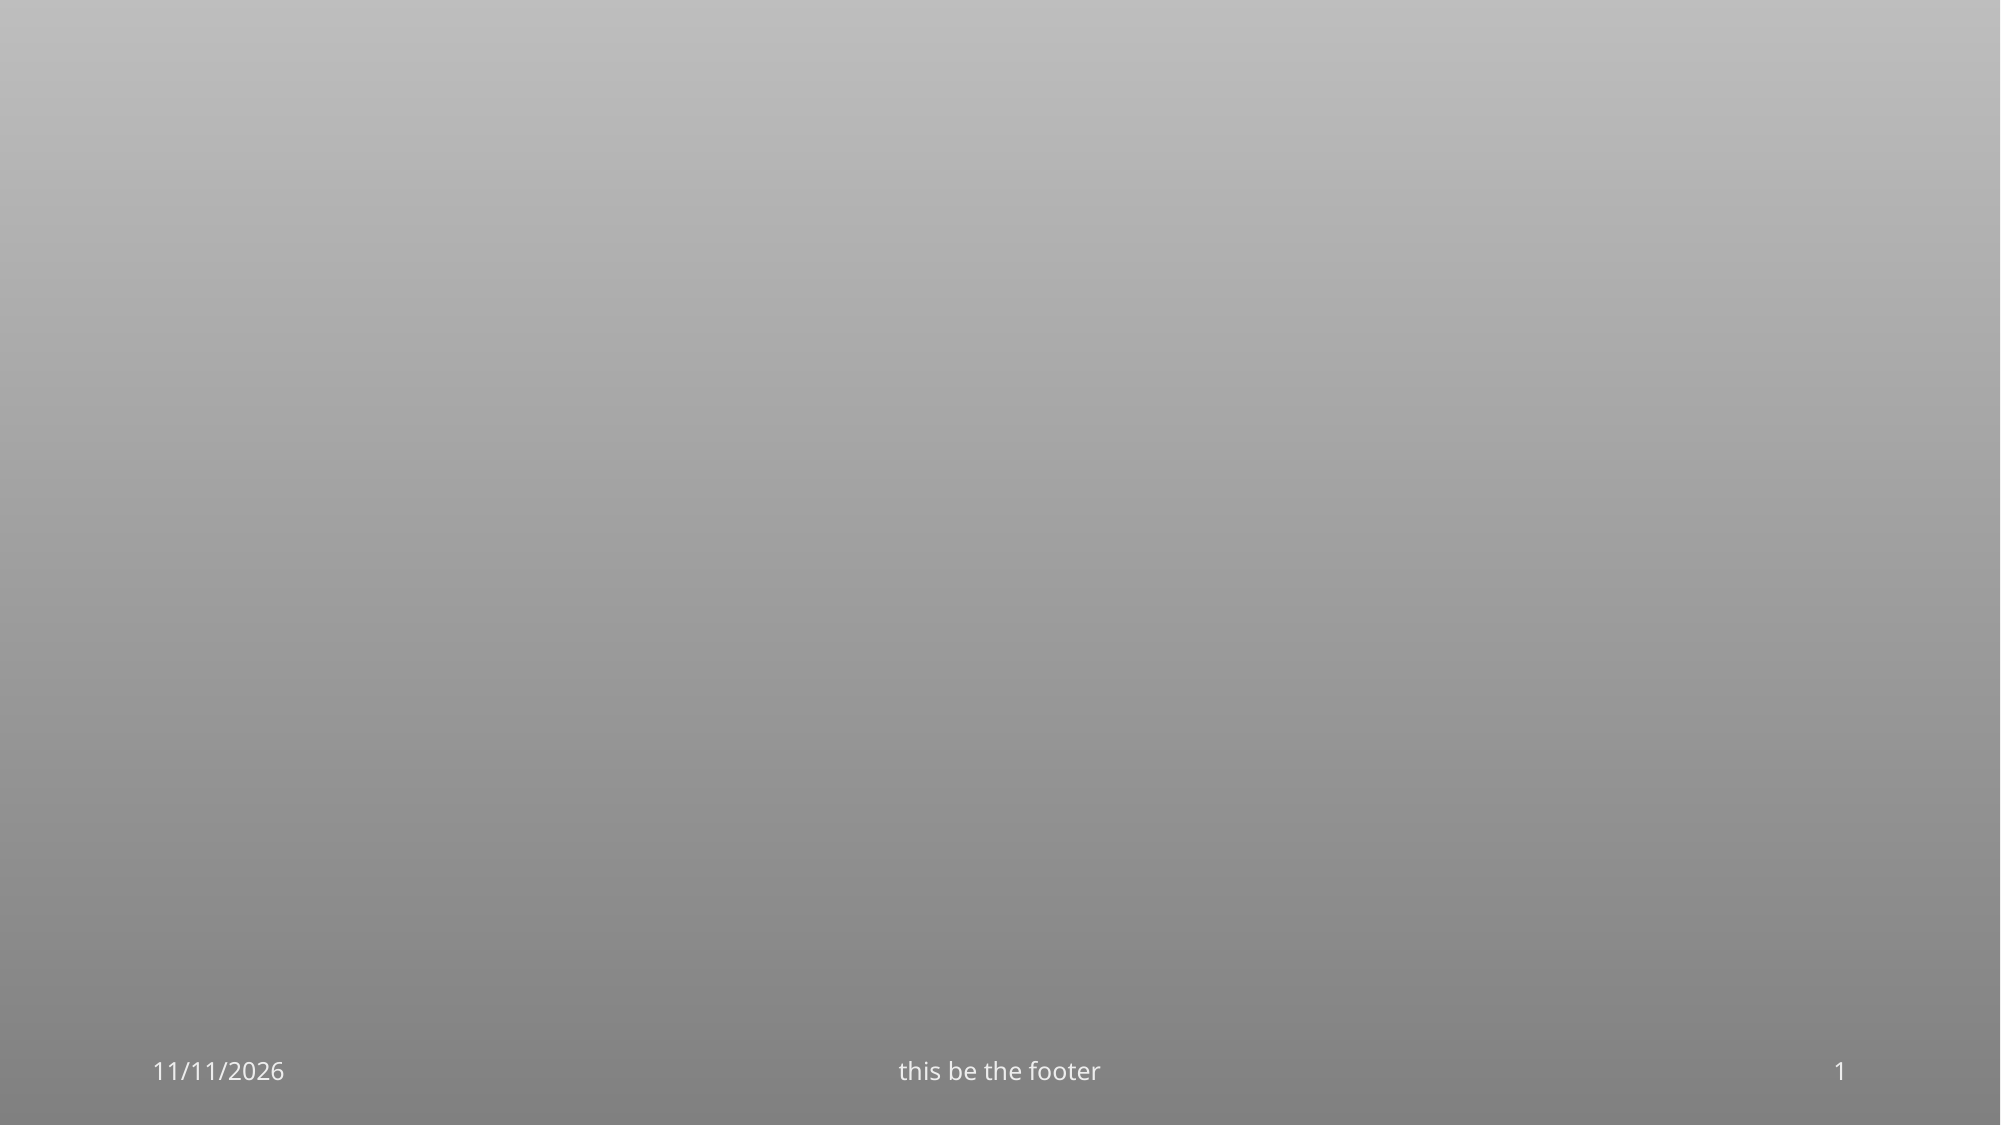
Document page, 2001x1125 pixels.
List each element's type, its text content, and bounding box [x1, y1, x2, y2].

slide_number 3 [1412, 1042, 1863, 1103]
picture [0, 0, 2001, 1125]
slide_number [137, 1042, 588, 1103]
footer this be the footer [662, 1042, 1338, 1103]
